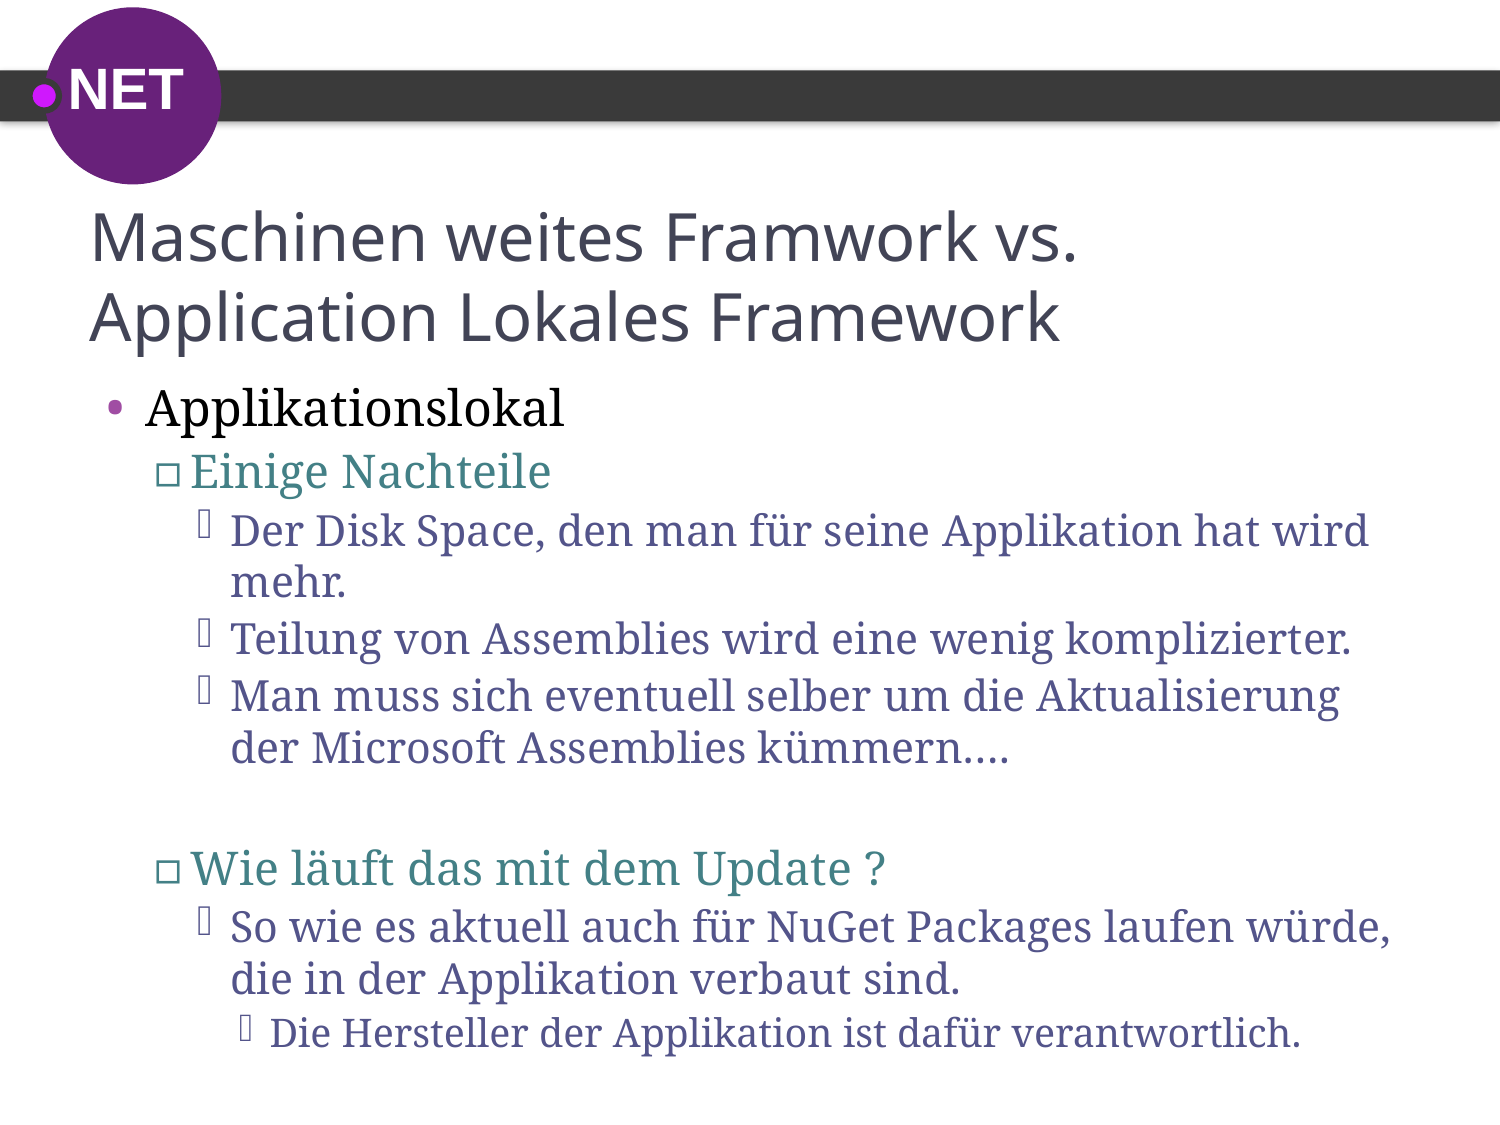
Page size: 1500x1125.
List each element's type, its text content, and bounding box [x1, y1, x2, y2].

list Applikationslokal Einige Nachteile Der Disk Space, den man für seine Applikation hat wird mehr. Teilung von Assemblies wird eine wenig komplizierter. Man muss sich eventuell selber um die Aktualisierung der Microsoft Assemblies kümmern…. Wie läuft das mit dem Update ? So wie es aktuell auch für NuGet Packages laufen würde, die in der Applikation verbaut sind. Die Hersteller der Applikation ist dafür verantwortlich. [75, 368, 1425, 1079]
title Maschinen weites Framwork vs. Application Lokales Framework [75, 187, 1425, 363]
